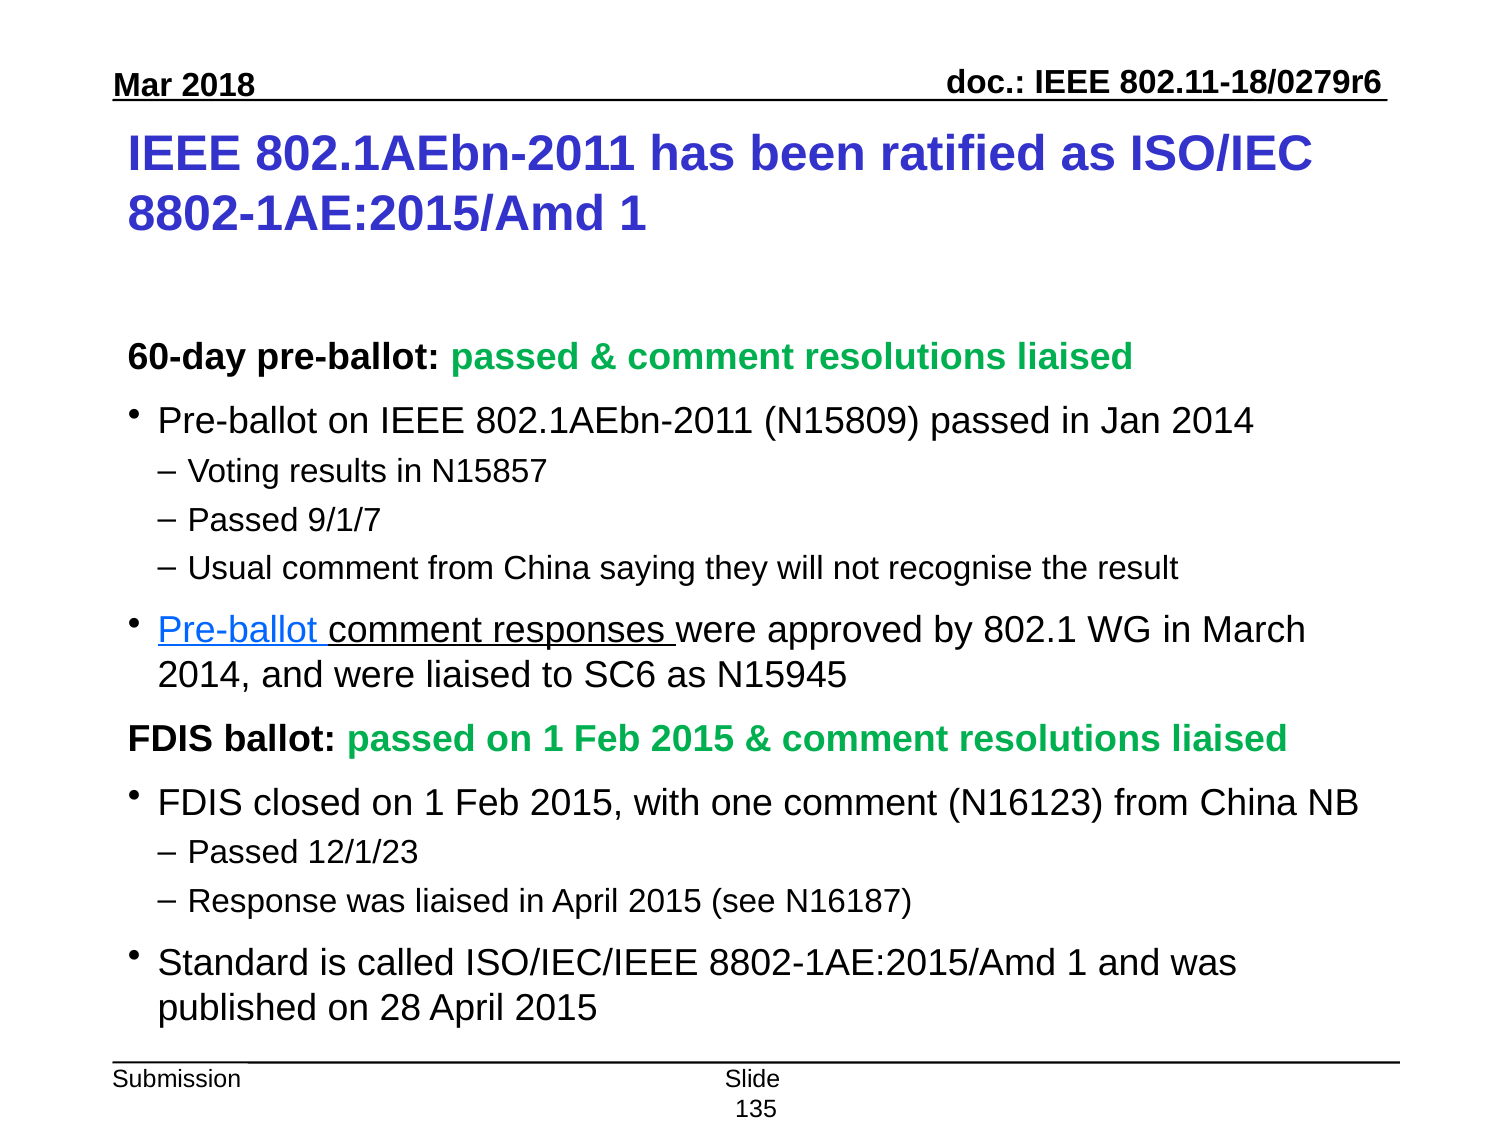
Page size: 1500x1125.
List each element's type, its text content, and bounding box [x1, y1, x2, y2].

title IEEE 802.1AEbn-2011 has been ratified as ISO/IEC 8802-1AE:2015/Amd 1 [112, 112, 1388, 288]
slide_number Slide 135 [709, 1061, 803, 1093]
list 60-day pre-ballot: passed & comment resolutions liaised Pre-ballot on IEEE 802.1AEbn-2011 (N15809) passed in Jan 2014 Voting results in N15857 Passed 9/1/7 Usual comment from China saying they will not recognise the result Pre-ballot comment responses were approved by 802.1 WG in March 2014, and were liaised to SC6 as N15945 FDIS ballot: passed on 1 Feb 2015 & comment resolutions liaised FDIS closed on 1 Feb 2015, with one comment (N16123) from China NB Passed 12/1/23 Response was liaised in April 2015 (see N16187) Standard is called ISO/IEC/IEEE 8802-1AE:2015/Amd 1 and was published on 28 April 2015 [112, 324, 1388, 1000]
